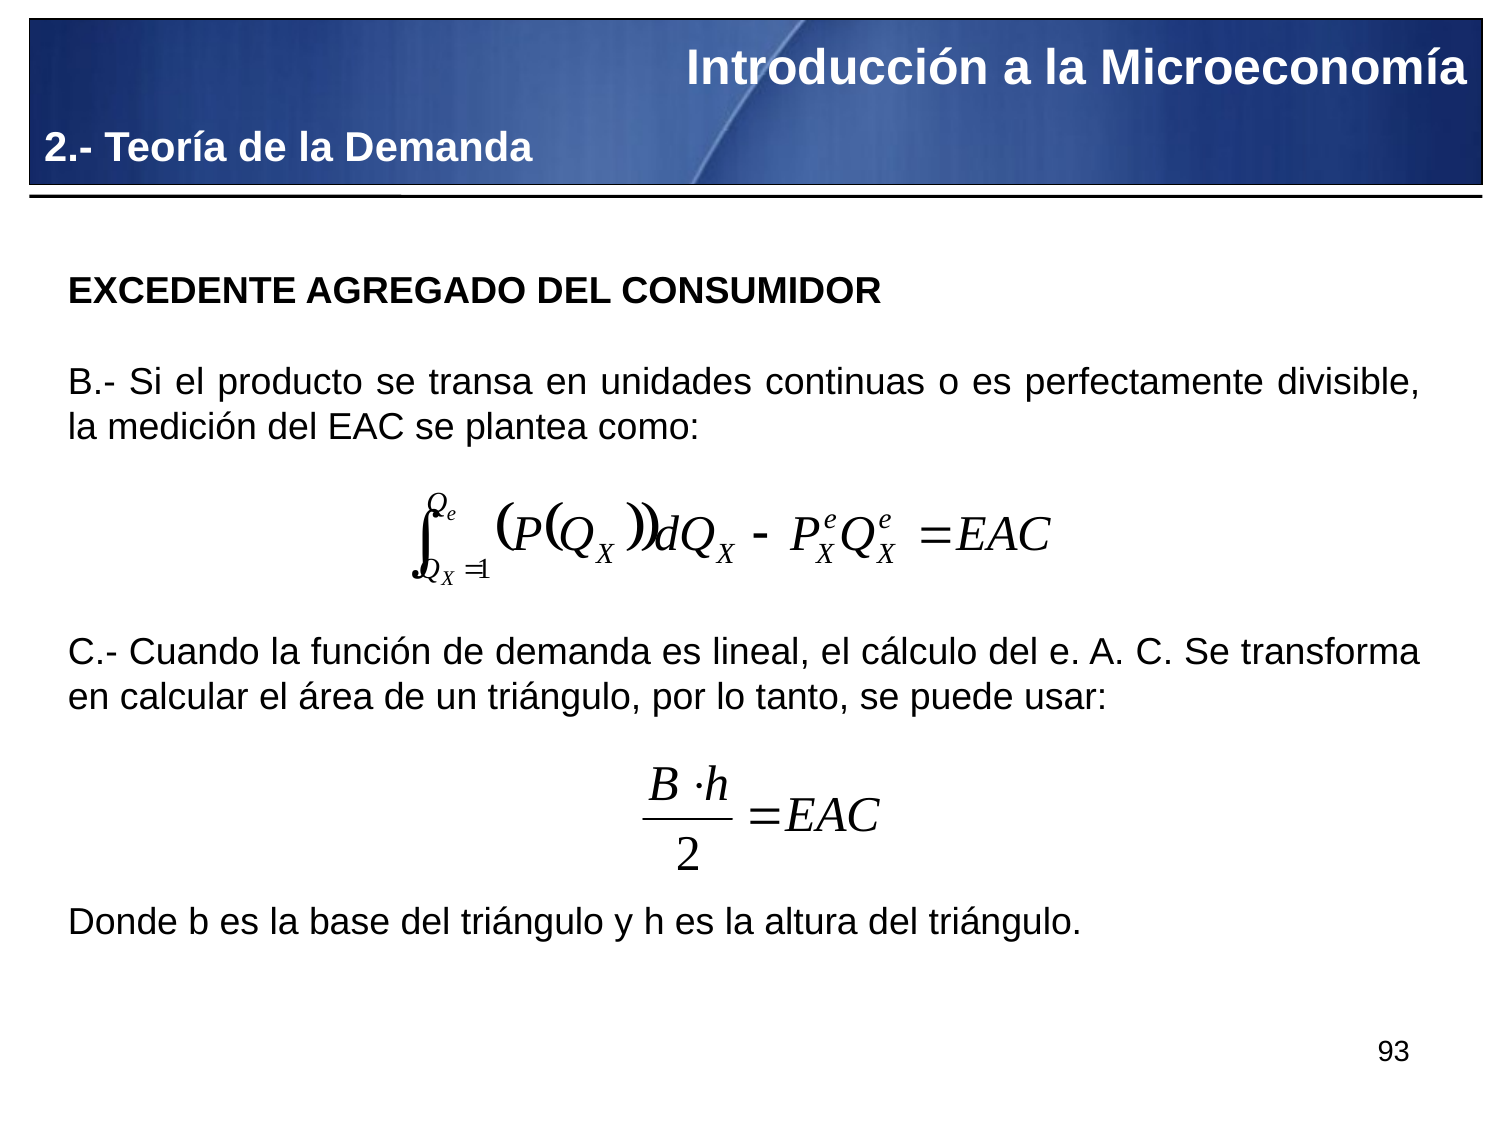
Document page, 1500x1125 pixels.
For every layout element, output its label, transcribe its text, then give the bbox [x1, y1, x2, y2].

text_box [396, 479, 1063, 597]
text_box EXCEDENTE AGREGADO DEL CONSUMIDOR [53, 259, 1436, 319]
text_box 2.- Teoría de la Demanda [29, 112, 585, 178]
text_box B.- Si el producto se transa en unidades continuas o es perfectamente divisible, la medición del EAC se plantea como: C.- Cuando la función de demanda es lineal, el cálculo del e. A. C. Se transforma en calcular el área de un triángulo, por lo tanto, se puede usar: Donde b es la base del triángulo y h es la altura del triángulo. [53, 349, 1436, 950]
slide_number 93 [1074, 1024, 1426, 1103]
text_box Introducción a la Microeconomía [608, 26, 1483, 102]
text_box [634, 752, 894, 882]
text_box [29, 19, 1483, 185]
